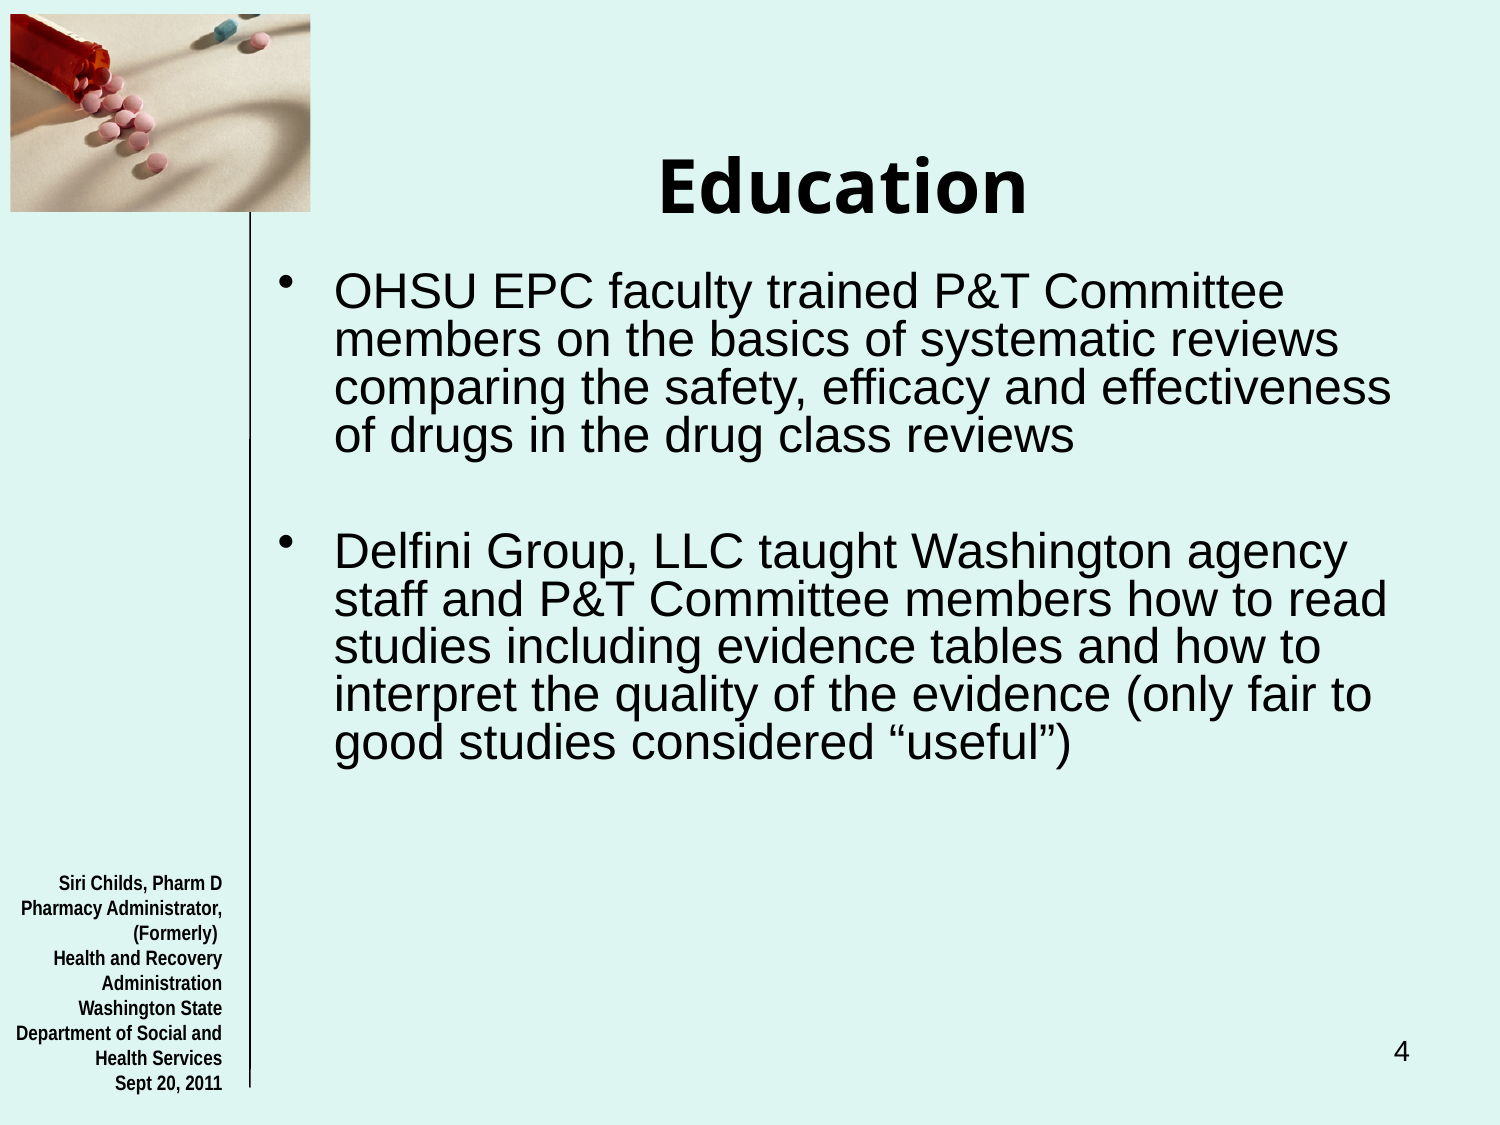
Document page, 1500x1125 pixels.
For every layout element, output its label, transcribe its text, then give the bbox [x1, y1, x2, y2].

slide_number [0, 837, 238, 1091]
slide_number 4 [1349, 1024, 1426, 1103]
picture [10, 14, 311, 212]
list OHSU EPC faculty trained P&T Committee members on the basics of systematic reviews comparing the safety, efficacy and effectiveness of drugs in the drug class reviews Delfini Group, LLC taught Washington agency staff and P&T Committee members how to read studies including evidence tables and how to interpret the quality of the evidence (only fair to good studies considered “useful”) [262, 262, 1426, 1006]
title Education [262, 44, 1426, 233]
